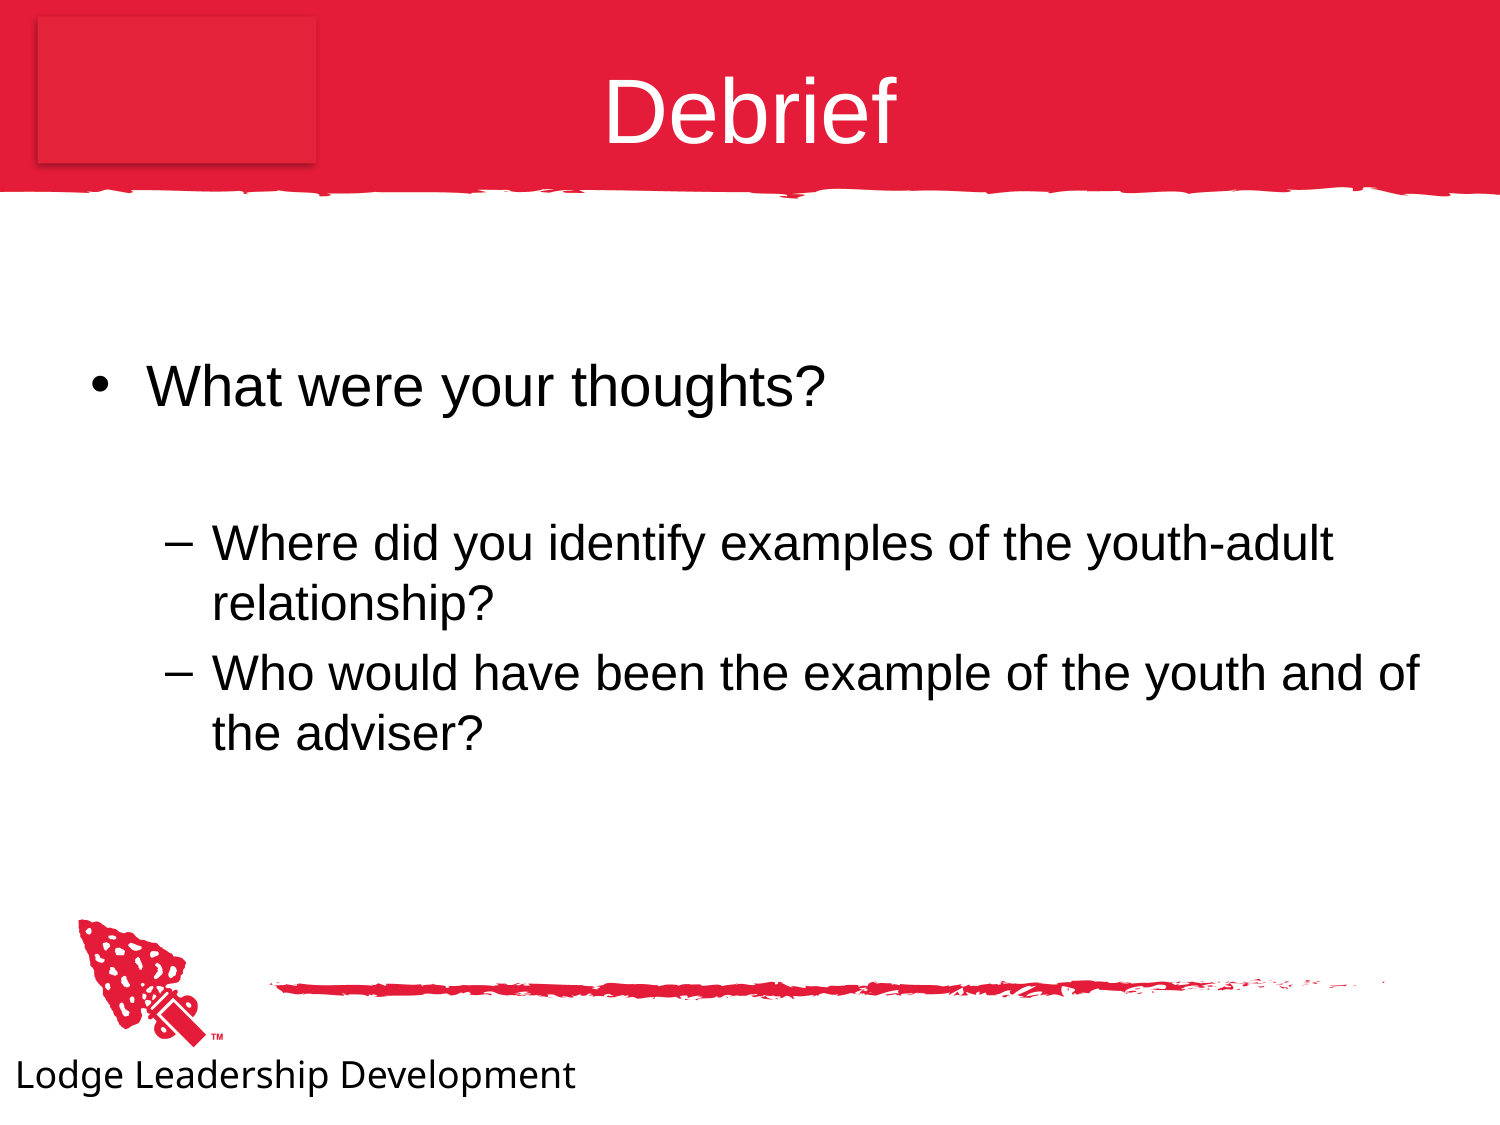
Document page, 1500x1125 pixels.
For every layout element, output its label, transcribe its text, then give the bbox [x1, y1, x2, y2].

list What were your thoughts? Where did you identify examples of the youth-adult relationship? Who would have been the example of the youth and of the adviser? [75, 340, 1446, 844]
picture [0, 0, 1500, 1043]
text_box Lodge Leadership Development [0, 1043, 1500, 1125]
title Debrief [75, 45, 1425, 168]
